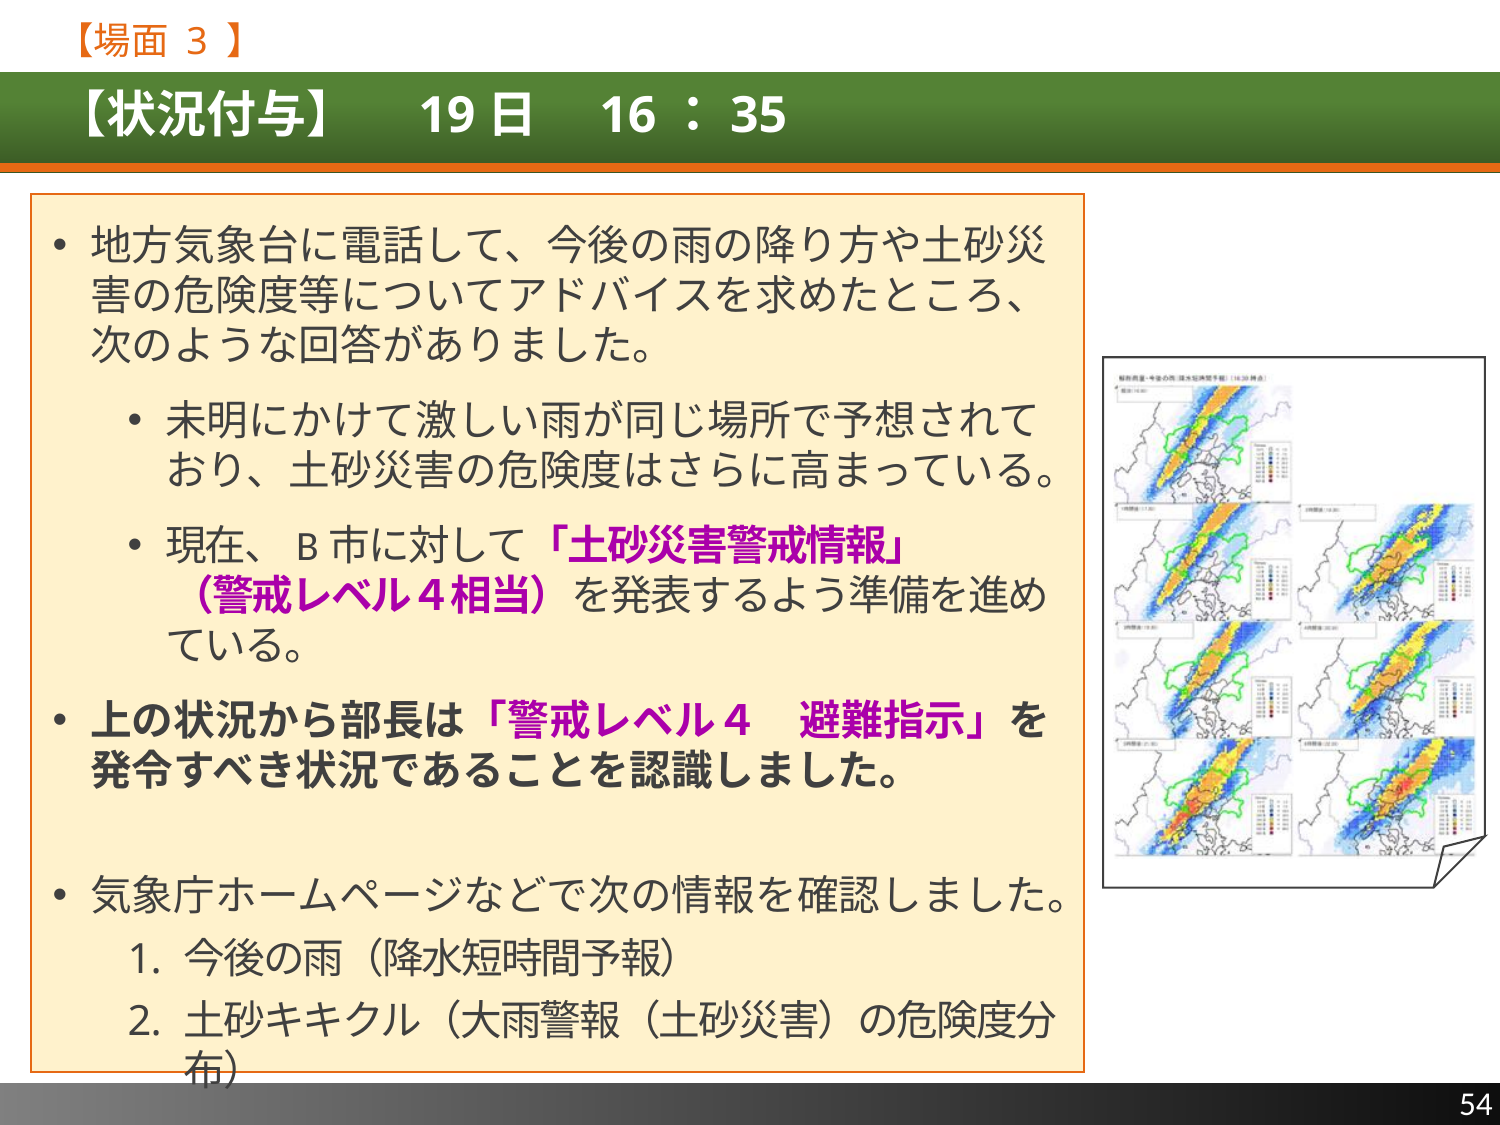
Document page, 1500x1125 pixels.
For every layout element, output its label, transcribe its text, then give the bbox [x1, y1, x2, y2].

list 【場面 3 】 [41, 14, 1336, 60]
text_box [1102, 356, 1489, 889]
picture [1113, 373, 1477, 859]
text_box [30, 193, 1085, 1073]
list 地方気象台に電話して、今後の雨の降り方や土砂災害の危険度等についてアドバイスを求めたところ、 次のような回答がありました。 未明にかけて激しい雨が同じ場所で予想されており、土砂災害の危険度はさらに高まっている。 現在、B市に対して「土砂災害警戒情報」 （警戒レベル４相当）を発表するよう準備を進めている。 上の状況から部長は「警戒レベル４ 避難指示」を 発令すべき状況であることを認識しました。 気象庁ホームページなどで次の情報を確認しました。 今後の雨（降水短時間予報） 土砂キキクル（大雨警報（土砂災害）の危険度分布） [37, 211, 1084, 1066]
slide_number 54 [1170, 1072, 1500, 1125]
title 【状況付与】 19日 16：35 [41, 60, 1336, 173]
